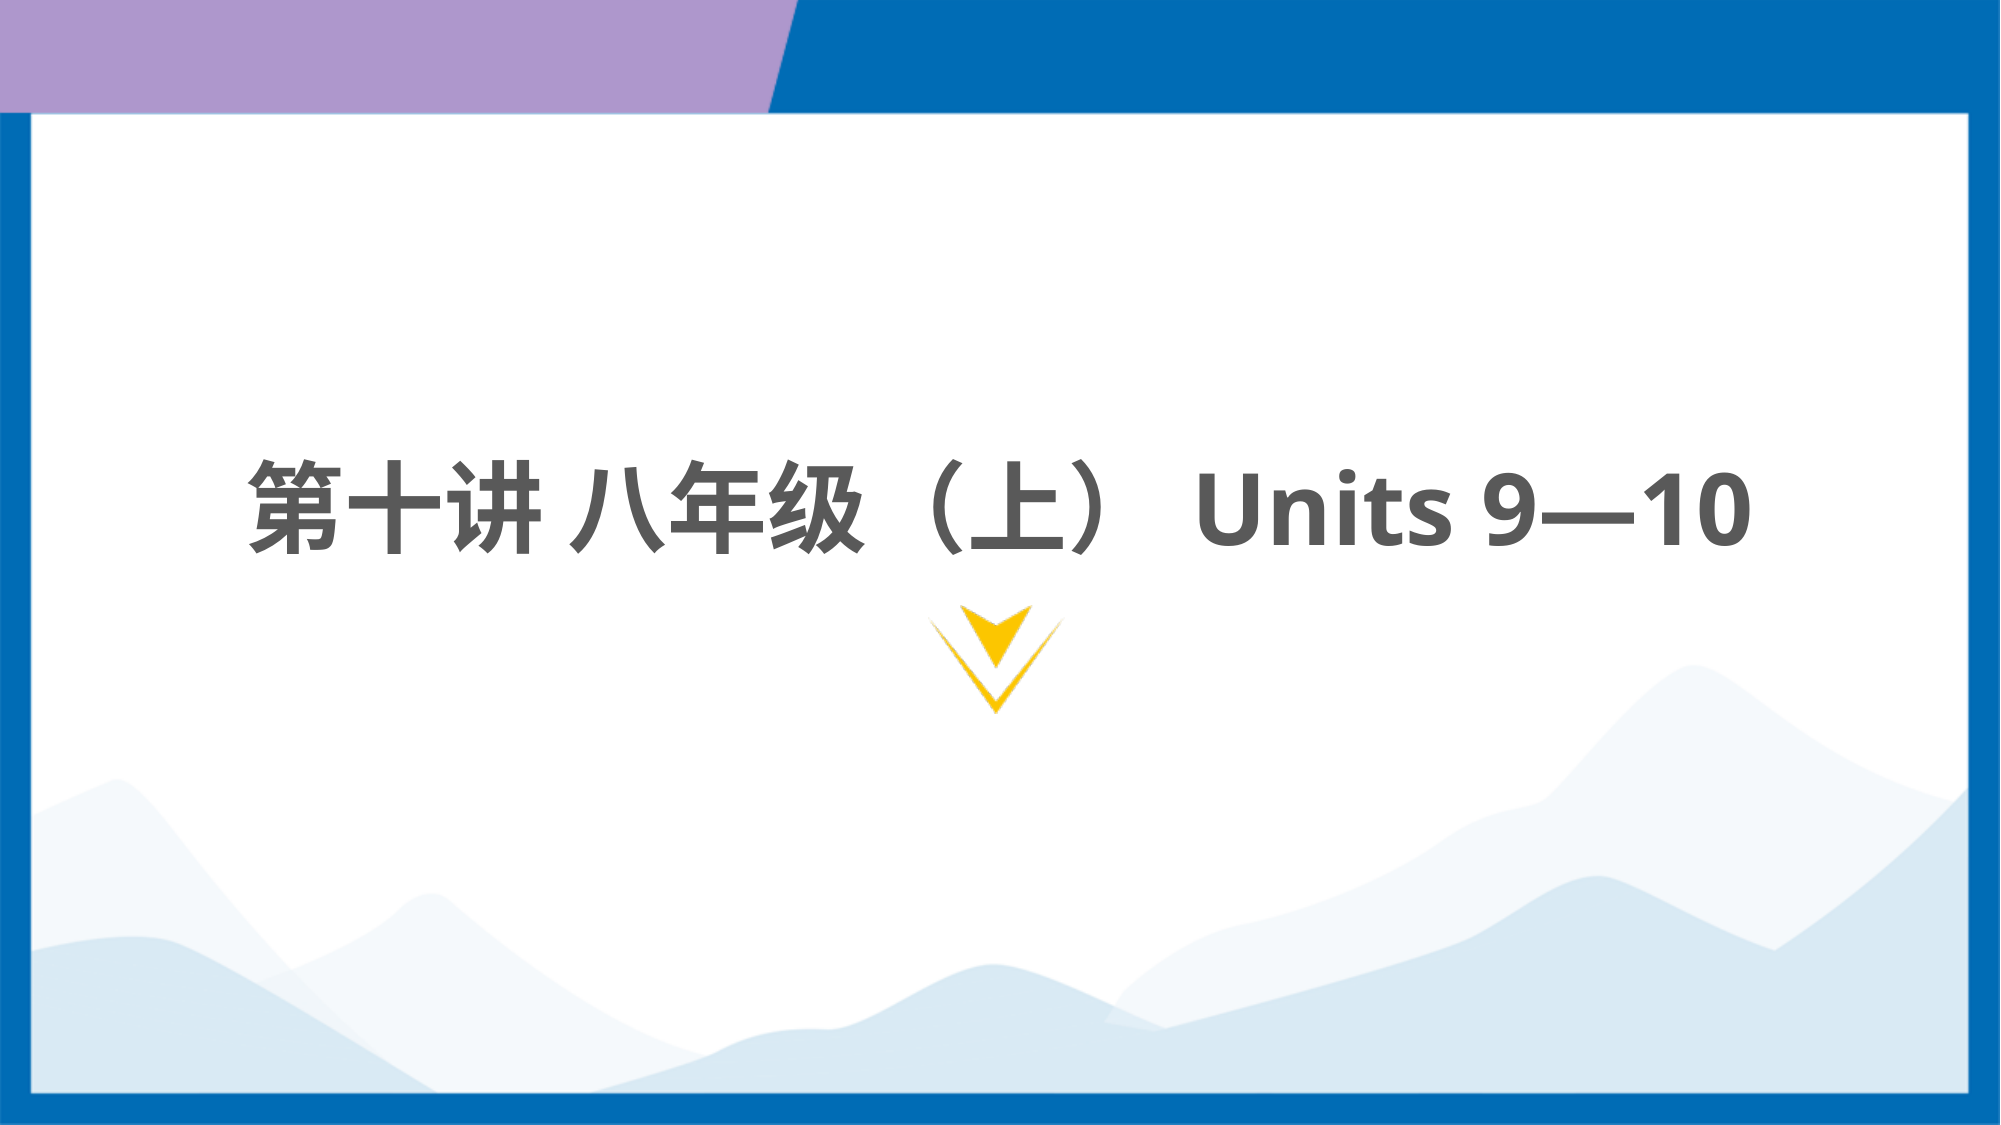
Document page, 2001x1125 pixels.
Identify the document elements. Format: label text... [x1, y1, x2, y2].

picture [0, 0, 2000, 1125]
text_box 第十讲 八年级（上）Units 9—10 [35, 383, 1962, 566]
